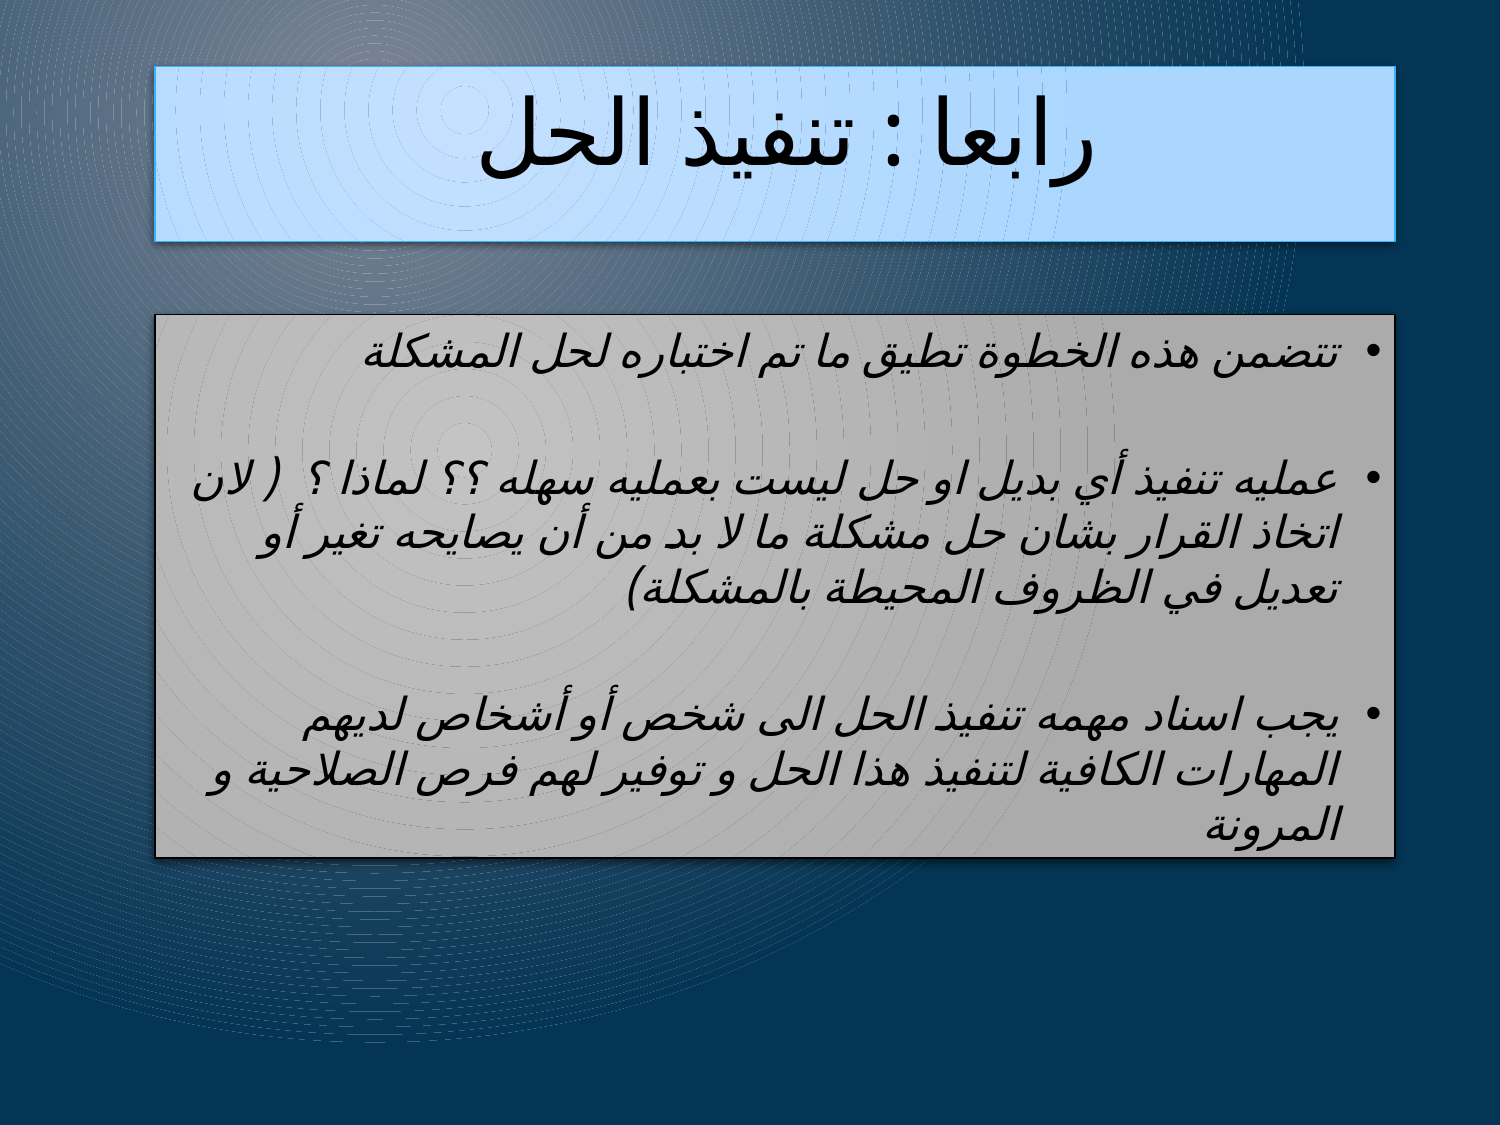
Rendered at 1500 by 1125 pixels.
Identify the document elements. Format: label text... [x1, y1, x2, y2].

title رابعا : تنفيذ الحل [154, 66, 1396, 242]
list تتضمن هذه الخطوة تطيق ما تم اختباره لحل المشكلة عمليه تنفيذ أي بديل او حل ليست بعمليه سهله ؟؟ لماذا ؟ ( لان اتخاذ القرار بشان حل مشكلة ما لا بد من أن يصايحه تغير أو تعديل في الظروف المحيطة بالمشكلة) يجب اسناد مهمه تنفيذ الحل الى شخص أو أشخاص لديهم المهارات الكافية لتنفيذ هذا الحل و توفير لهم فرص الصلاحية و المرونة [154, 314, 1396, 859]
